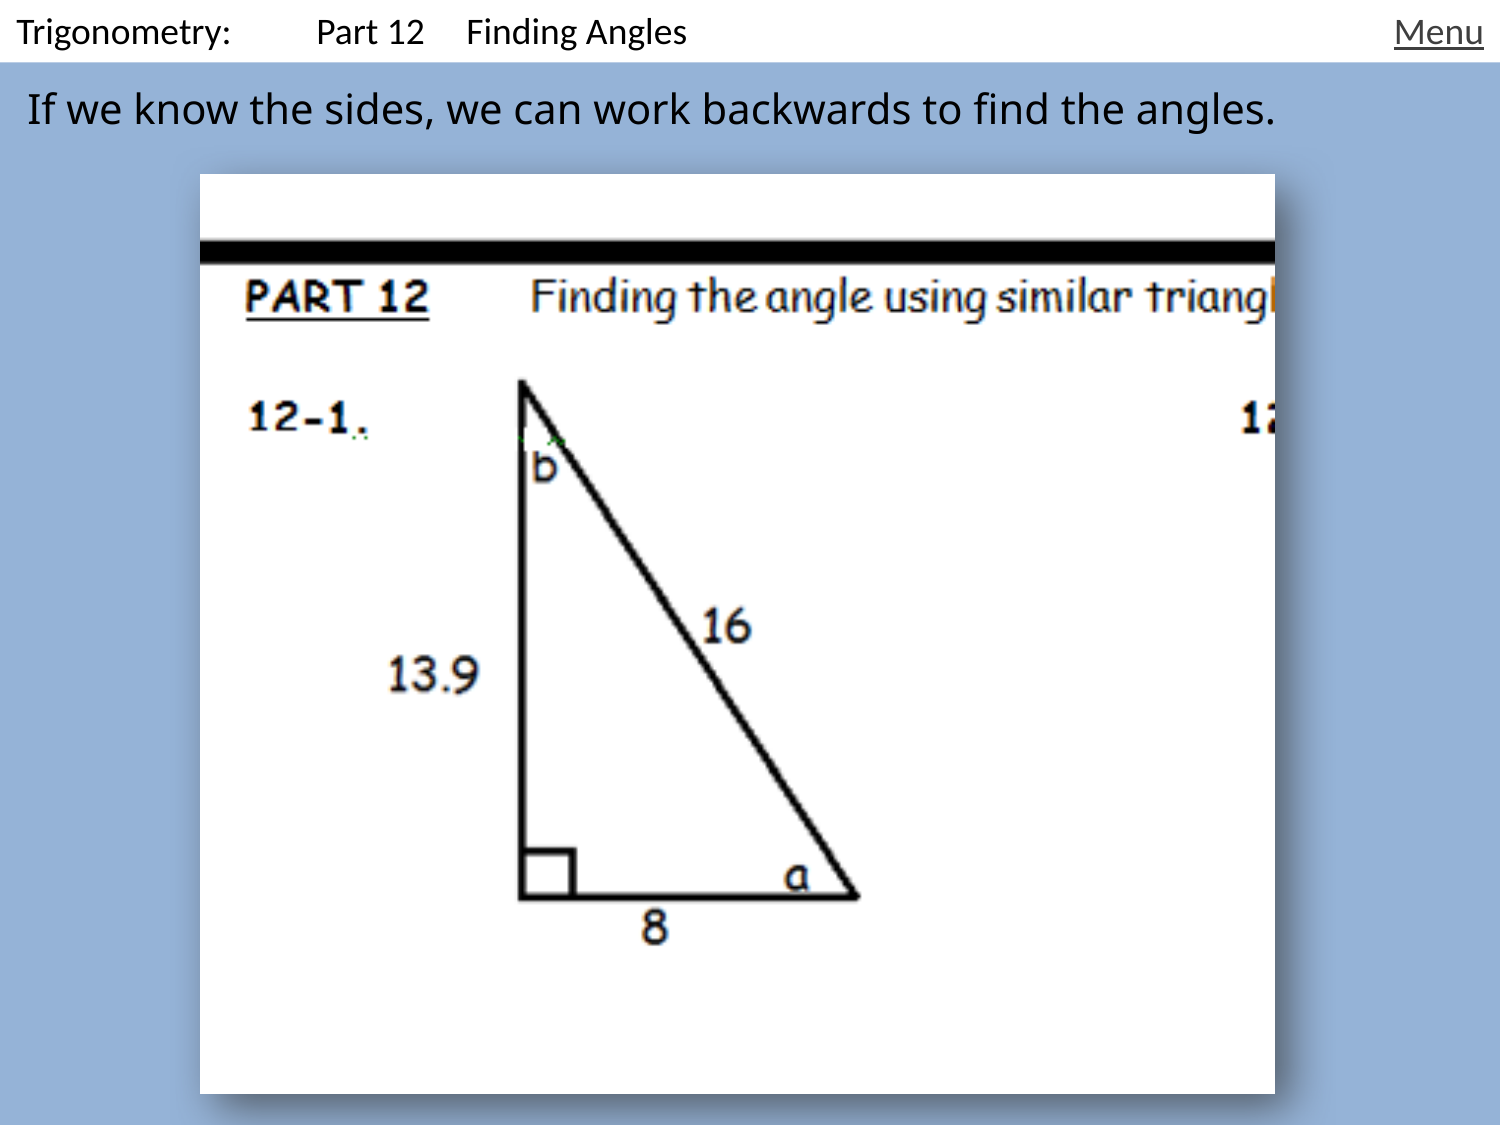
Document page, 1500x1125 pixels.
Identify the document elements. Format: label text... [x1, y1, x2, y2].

text_box [0, 0, 1500, 64]
text_box If we know the sides, we can work backwards to find the angles. [12, 75, 1463, 140]
picture [199, 174, 1276, 1094]
text_box Trigonometry: Part 12 Finding Angles [1, 0, 703, 60]
text_box Menu [1379, 0, 1500, 60]
